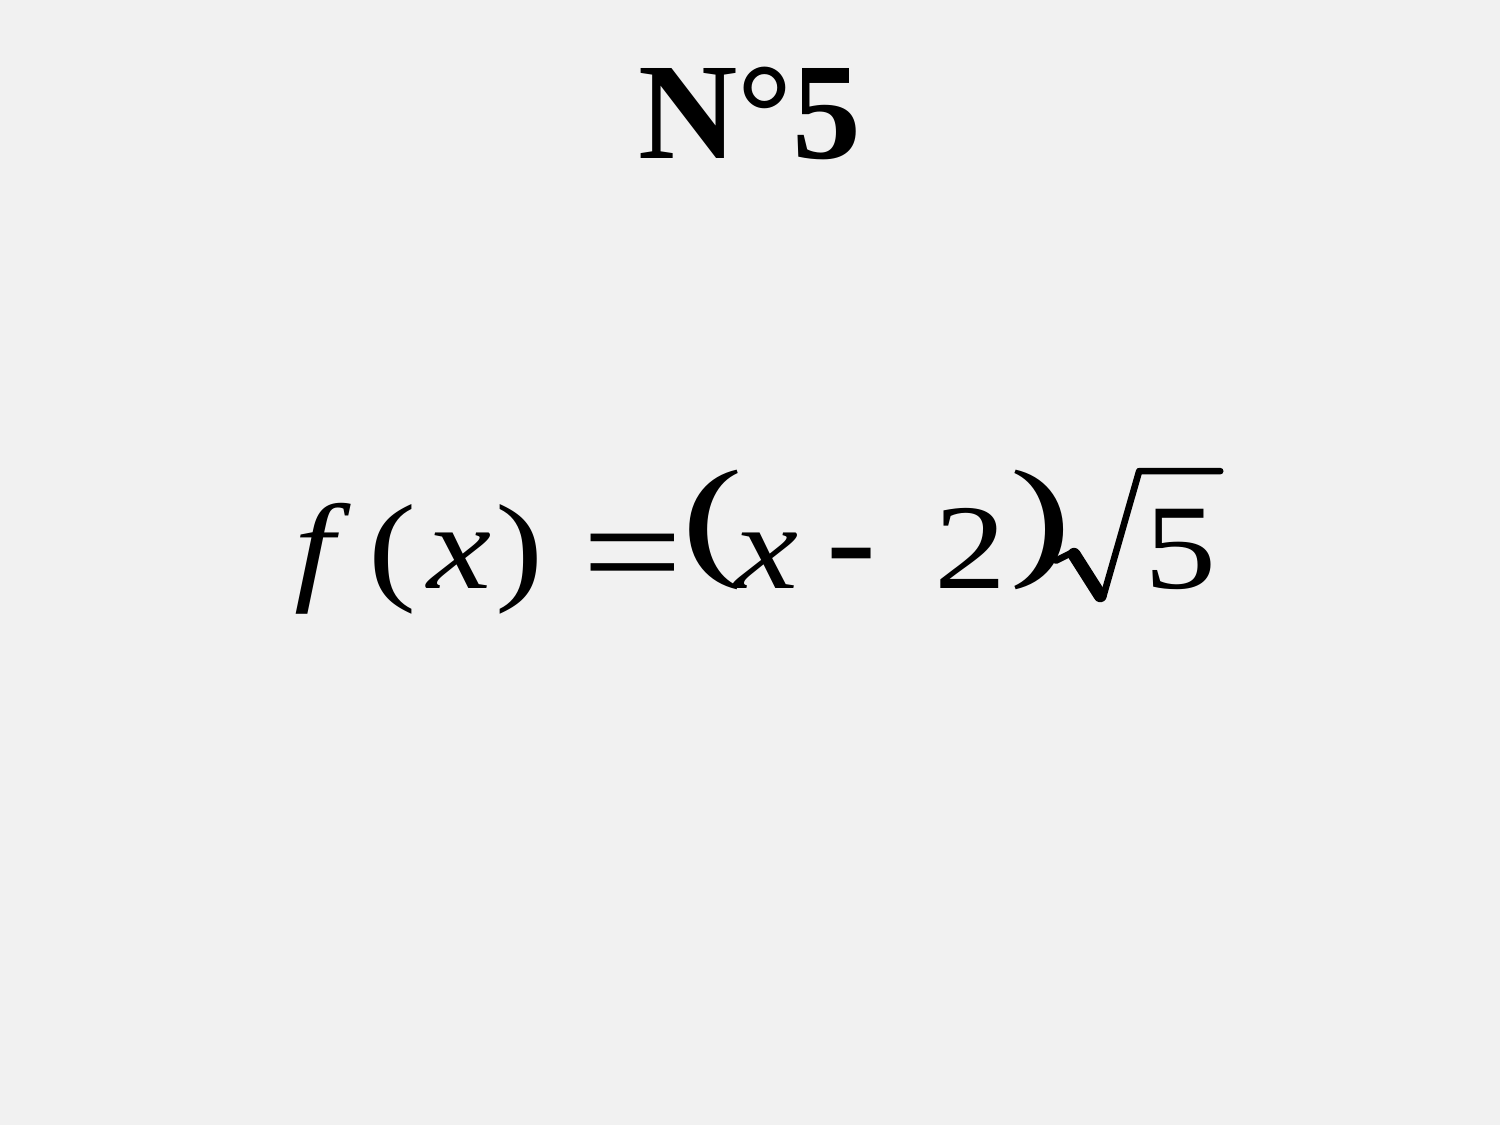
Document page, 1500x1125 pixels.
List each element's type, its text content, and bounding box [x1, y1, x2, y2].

text_box N°5 [0, 0, 1500, 208]
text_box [243, 445, 1254, 644]
